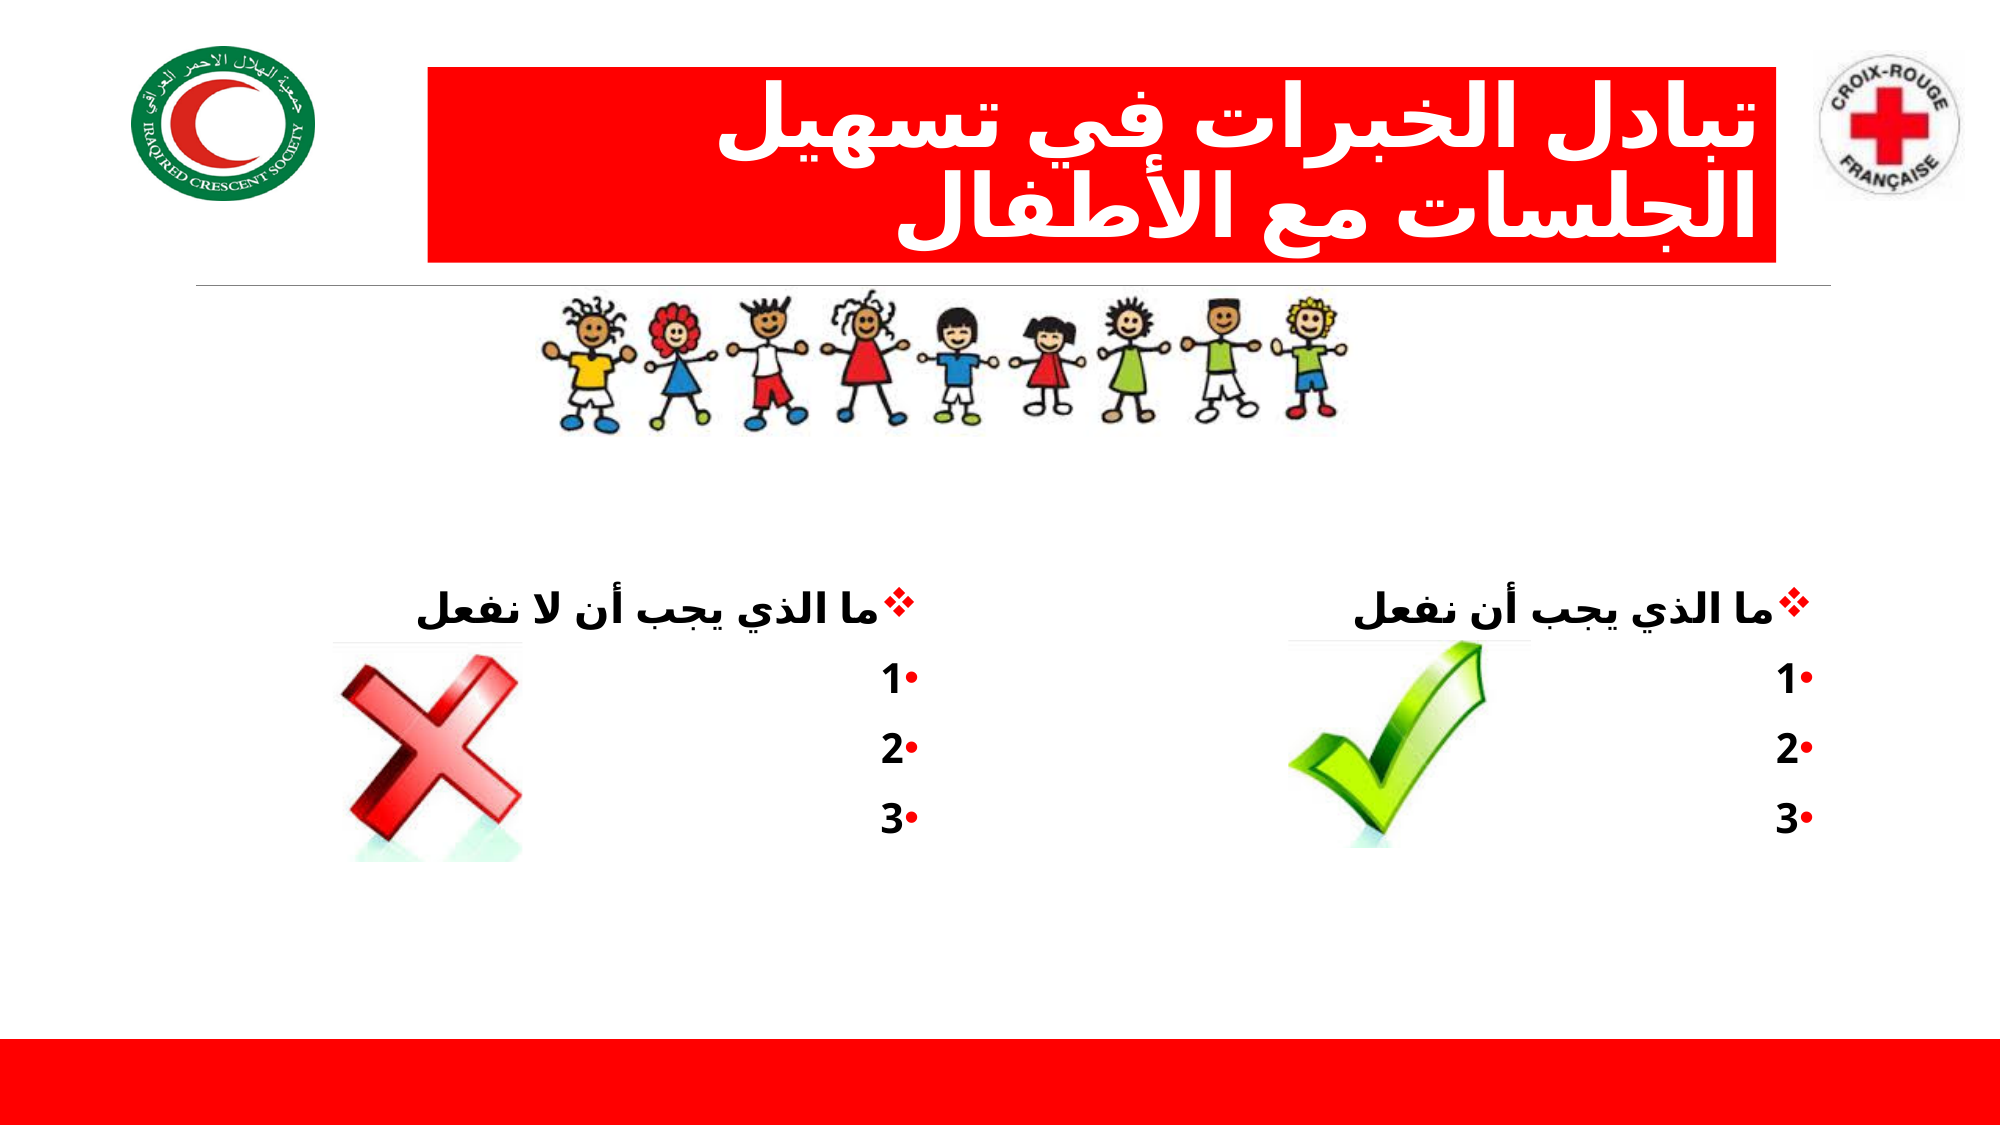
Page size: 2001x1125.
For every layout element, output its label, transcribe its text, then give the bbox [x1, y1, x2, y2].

title تبادل الخبرات في تسهيل الجلسات مع الأطفال [427, 67, 1777, 263]
picture [1813, 49, 1965, 202]
picture [534, 286, 1358, 438]
text_box ما الذي يجب أن لا نفعل 1 2 3 [291, 500, 919, 988]
picture [131, 46, 316, 202]
picture [332, 641, 523, 862]
picture [1287, 639, 1532, 849]
list ما الذي يجب أن نفعل 1 2 3 [1186, 500, 1814, 988]
